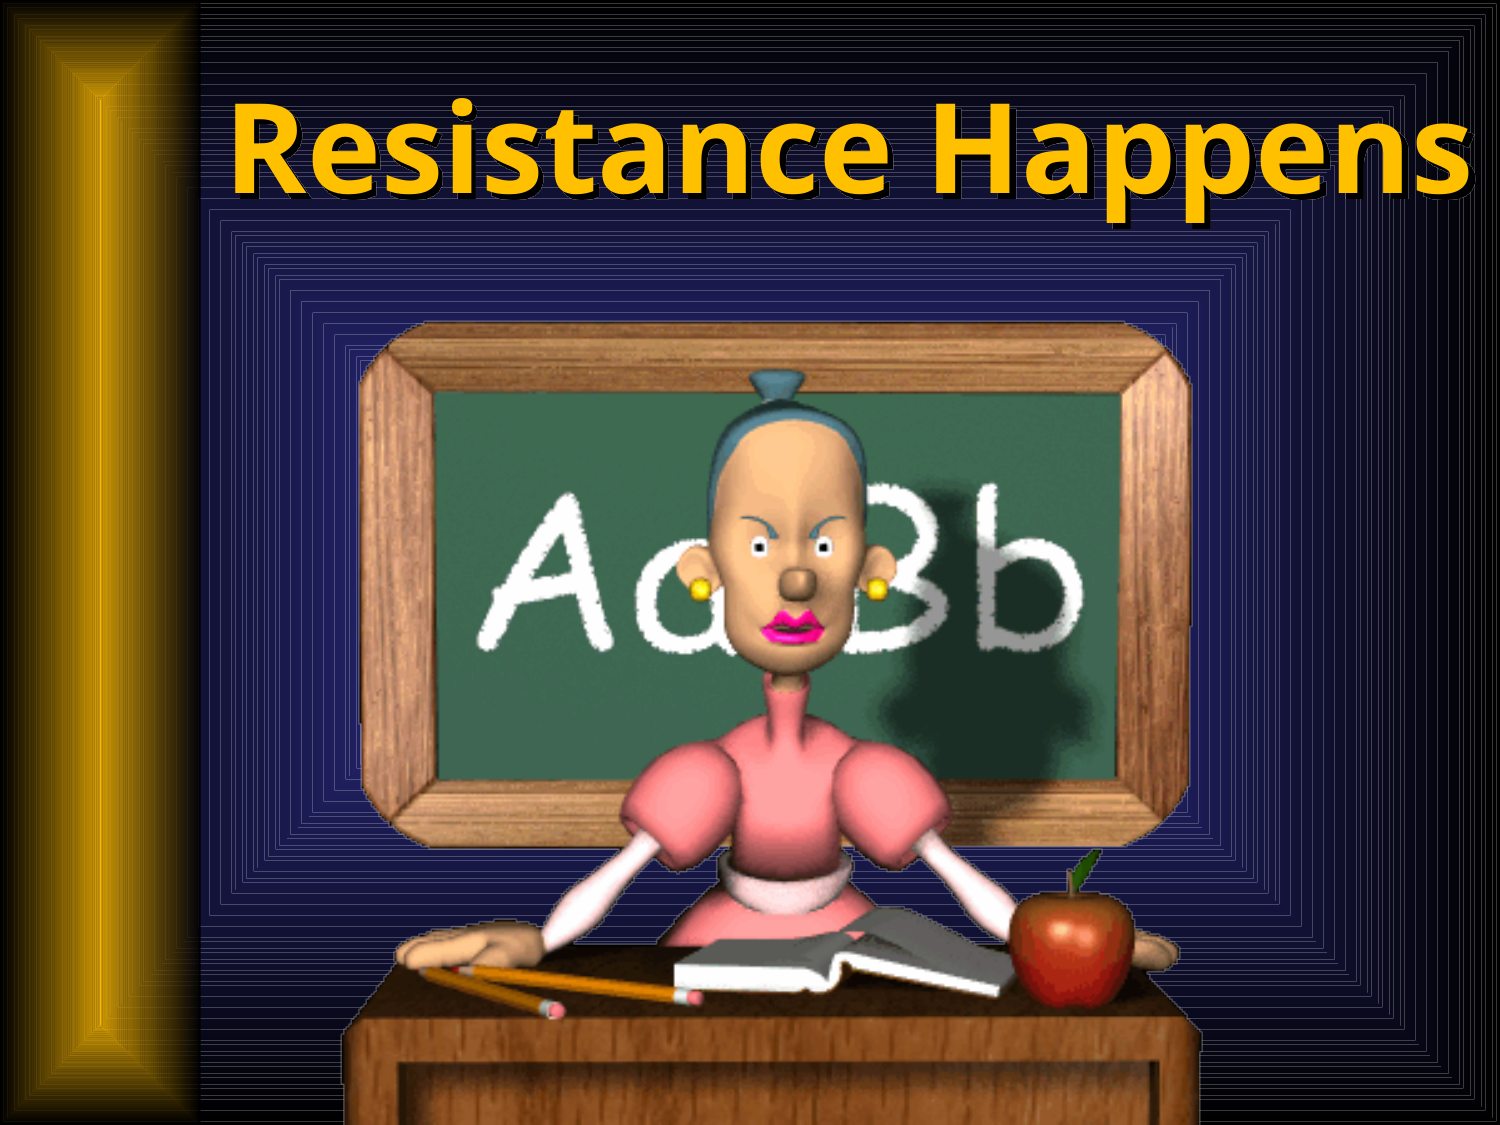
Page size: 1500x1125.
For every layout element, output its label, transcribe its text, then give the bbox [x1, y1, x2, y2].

picture [337, 312, 1214, 1125]
title Resistance Happens [99, 49, 1500, 238]
